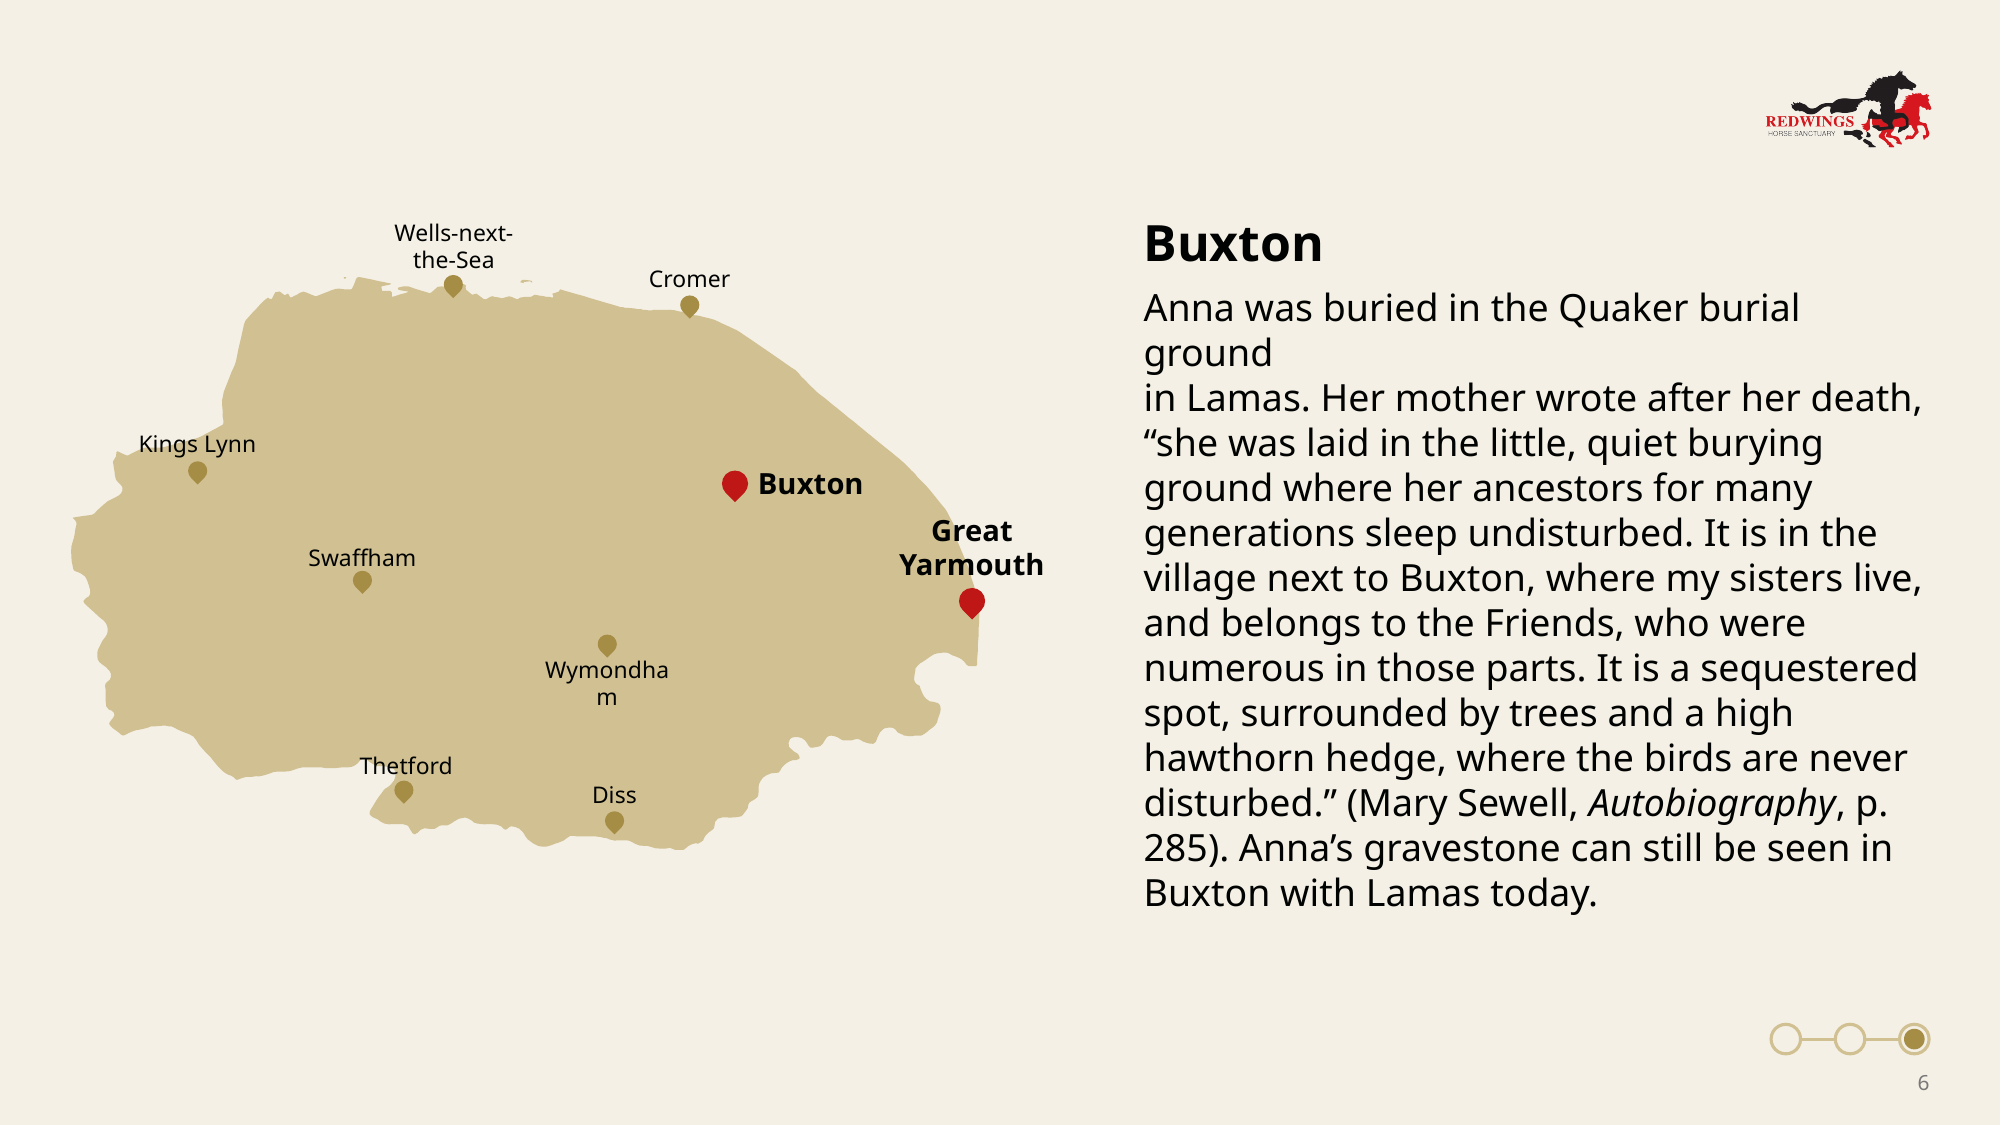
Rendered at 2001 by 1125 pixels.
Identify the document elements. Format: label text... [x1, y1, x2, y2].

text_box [1770, 1023, 1930, 1055]
text_box [981, 591, 986, 611]
picture [1758, 68, 1938, 149]
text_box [354, 750, 459, 805]
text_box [539, 634, 675, 684]
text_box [640, 263, 739, 320]
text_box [385, 218, 523, 299]
slide_number 6 [1801, 1071, 1930, 1097]
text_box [580, 780, 649, 835]
text_box Great Yarmouth [981, 511, 1060, 582]
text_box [129, 429, 266, 485]
text_box Buxton Anna was buried in the Quaker burial ground in Lamas. Her mother wrote after her death, “she was laid in the little, quiet burying ground where her ancestors for many generations sleep undisturbed. It is in the village next to Buxton, where my sisters live, and belongs to the Friends, who were numerous in those parts. It is a sequestered spot, surrounded by trees and a high hawthorn hedge, where the birds are never disturbed.” (Mary Sewell, Autobiography, p. 285). Anna’s gravestone can still be seen in Buxton with Lamas today. [1143, 211, 1929, 914]
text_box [70, 276, 981, 851]
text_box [294, 542, 430, 595]
